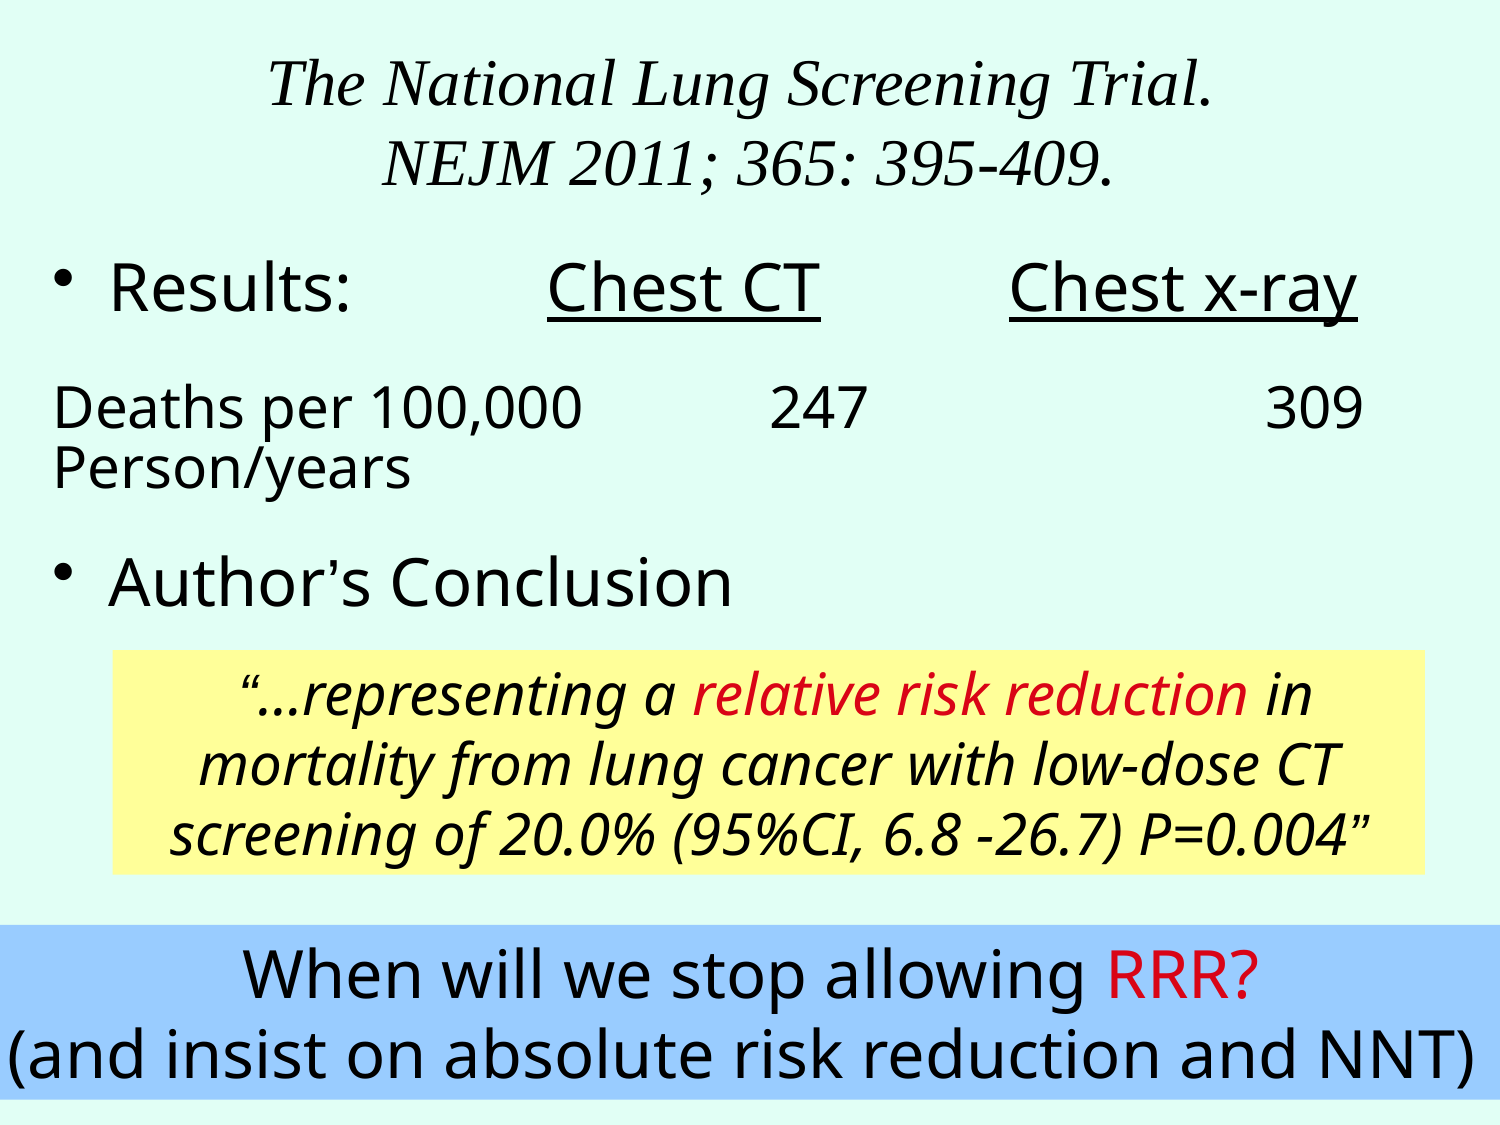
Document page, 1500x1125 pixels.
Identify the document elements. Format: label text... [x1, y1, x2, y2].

title The National Lung Screening Trial. NEJM 2011; 365: 395-409. [112, 24, 1388, 213]
text_box When will we stop allowing RRR? (and insist on absolute risk reduction and NNT) [0, 924, 1500, 1100]
list Results: Chest CT Chest x-ray Deaths per 100,000 247 309 Person/years Author’s Conclusion [37, 237, 1463, 924]
text_box “…representing a relative risk reduction in mortality from lung cancer with low-dose CT screening of 20.0% (95%CI, 6.8 -26.7) P=0.004” [112, 650, 1425, 875]
